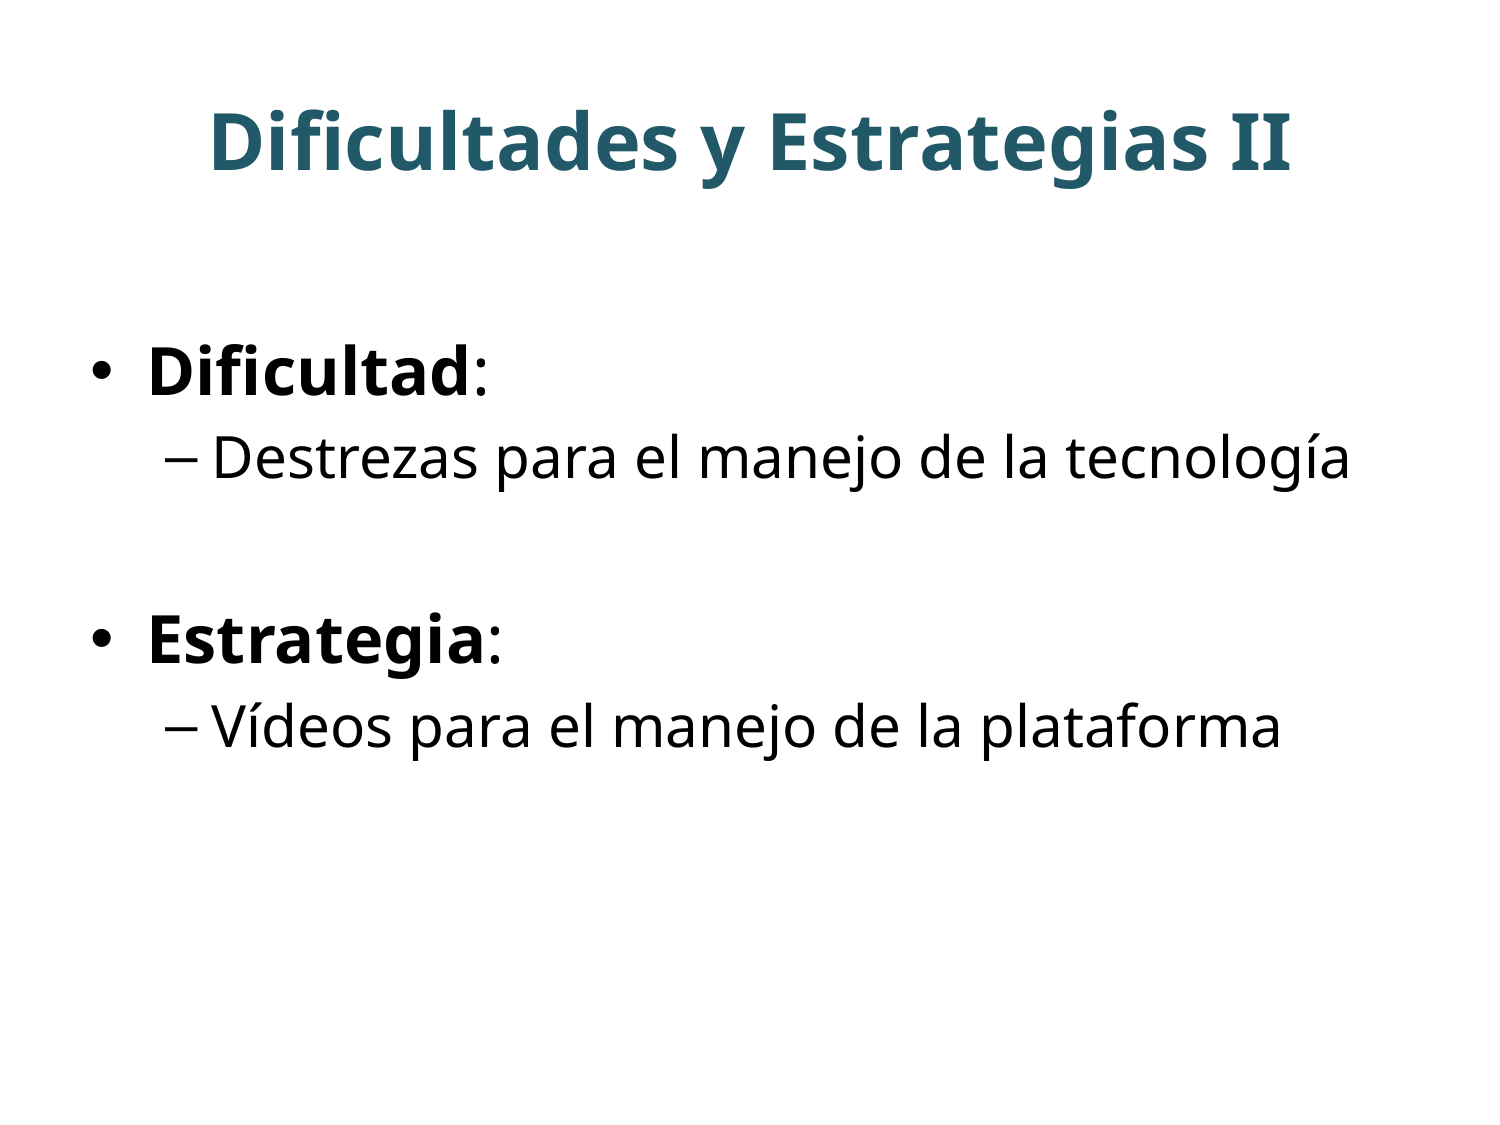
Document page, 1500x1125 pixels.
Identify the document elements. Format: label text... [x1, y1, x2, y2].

list Dificultad: Destrezas para el manejo de la tecnología Estrategia: Vídeos para el manejo de la plataforma [75, 321, 1425, 811]
title Dificultades y Estrategias II [75, 45, 1425, 233]
